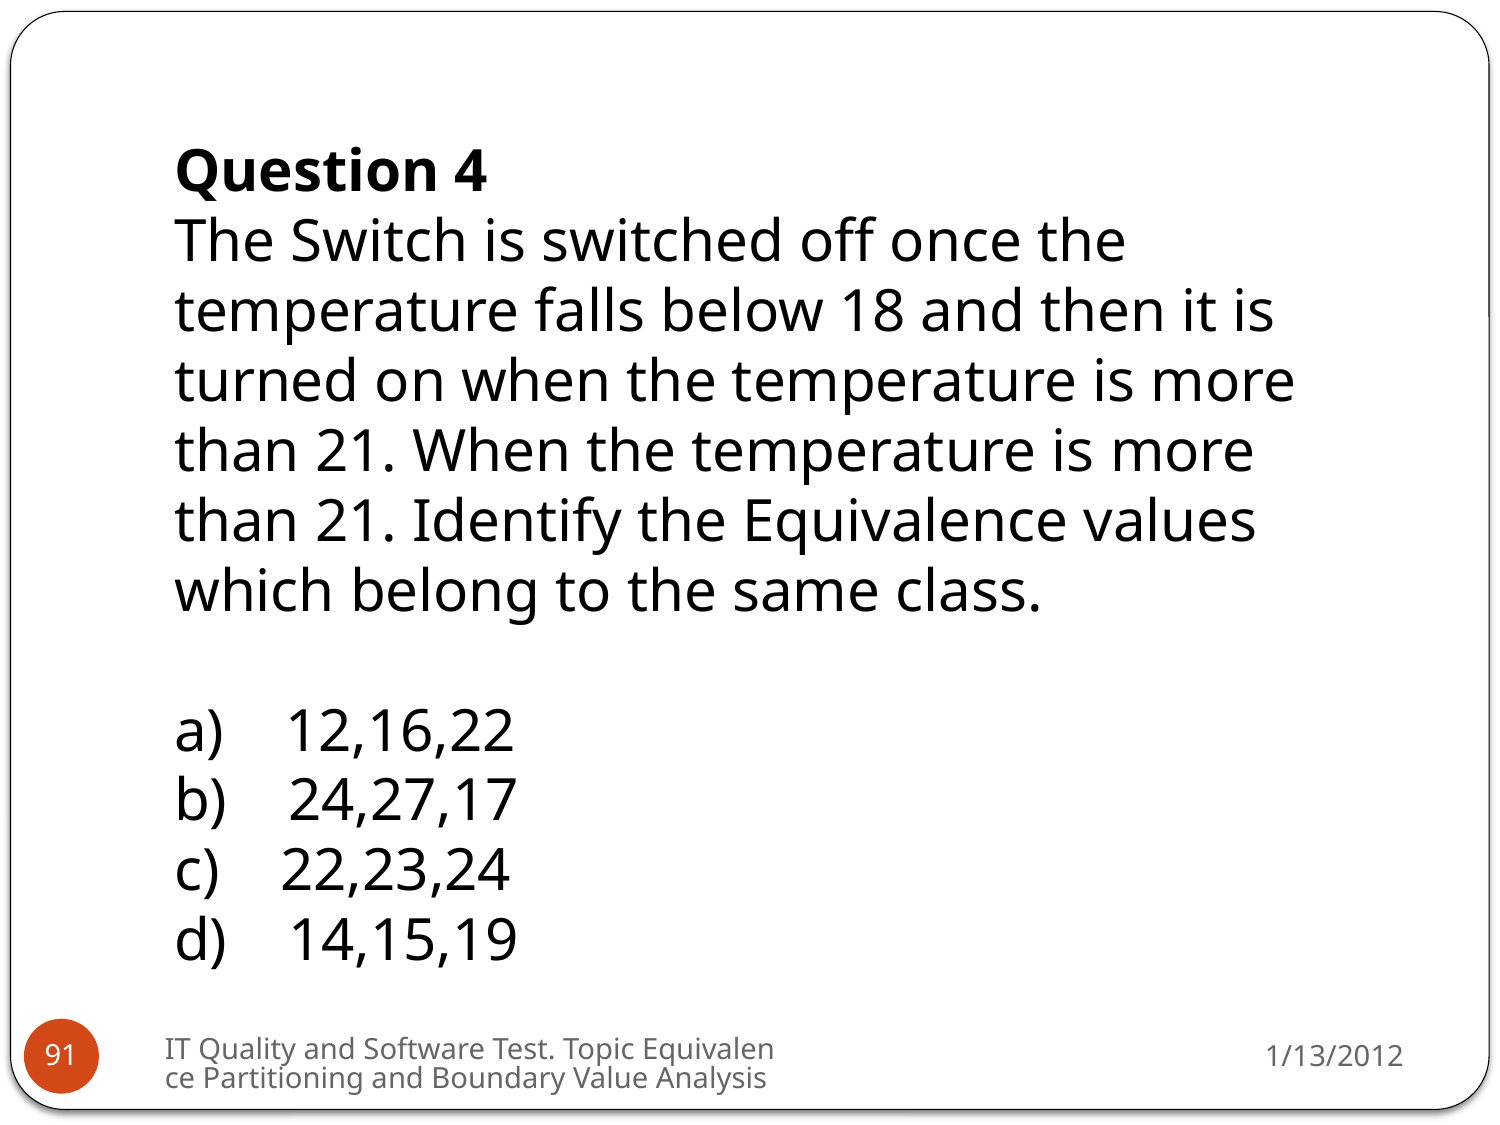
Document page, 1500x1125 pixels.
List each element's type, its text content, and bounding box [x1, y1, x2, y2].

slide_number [1012, 1015, 1419, 1094]
text_box Question 4 The Switch is switched off once the temperature falls below 18 and then it is turned on when the temperature is more than 21. When the temperature is more than 21. Identify the Equivalence values which belong to the same class. a) 12,16,22 b) 24,27,17 c) 22,23,24 d) 14,15,19 [159, 125, 1341, 980]
footer IT Quality and Software Test. Topic Equivalence Partitioning and Boundary Value Analysis [150, 1012, 800, 1088]
slide_number 91 [23, 1018, 99, 1094]
